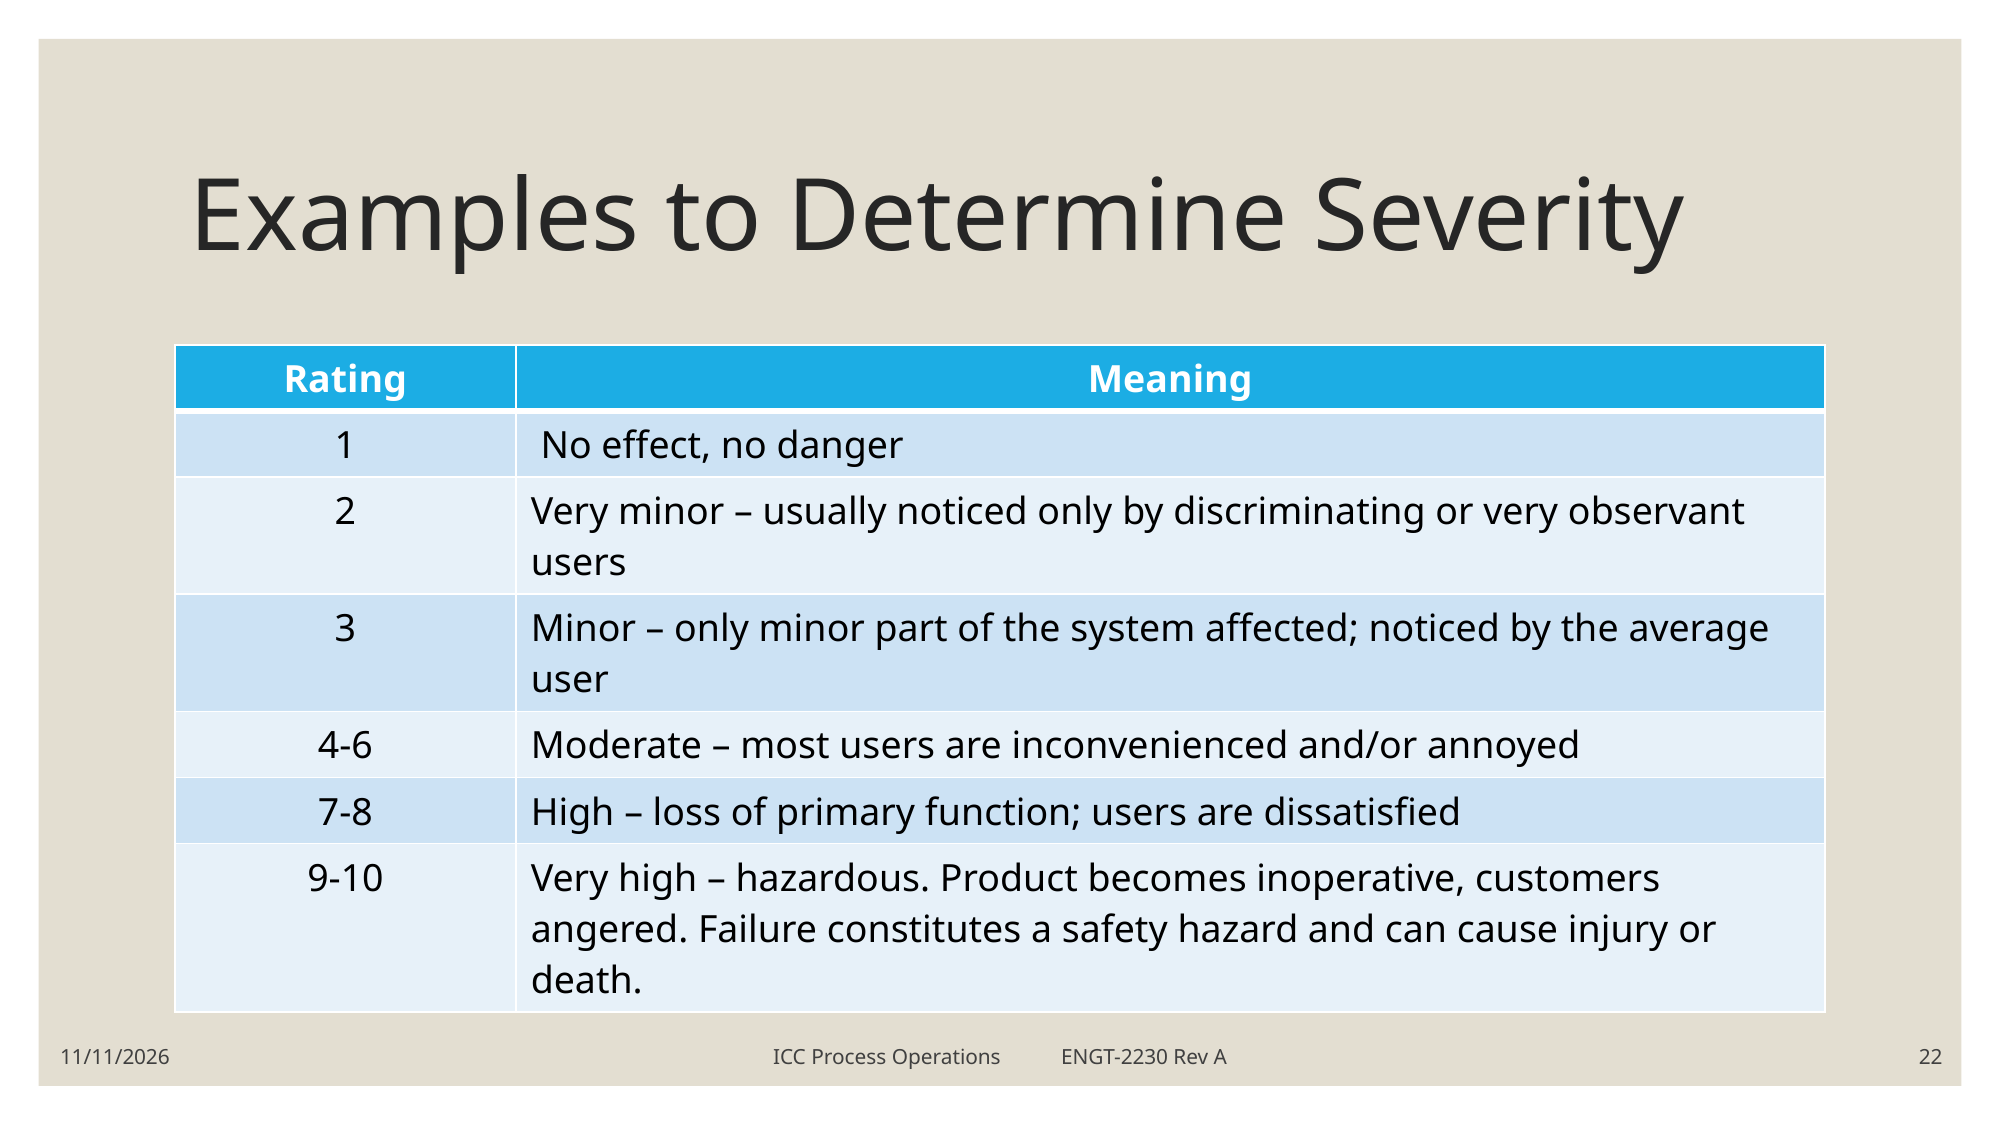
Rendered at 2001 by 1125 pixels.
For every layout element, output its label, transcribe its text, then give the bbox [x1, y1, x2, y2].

table_cell Minor – only minor part of the system affected; noticed by the average user [517, 595, 1824, 711]
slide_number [45, 1034, 495, 1080]
table_cell 2 [176, 478, 515, 593]
table_cell 3 [176, 595, 515, 711]
table_cell 7-8 [176, 778, 515, 843]
table_cell No effect, no danger [517, 414, 1824, 476]
table_cell 9-10 [176, 844, 515, 1011]
table_header Rating [176, 346, 515, 408]
table_cell 4-6 [176, 712, 515, 777]
slide_number 22 [1717, 1034, 1958, 1080]
table_cell Very minor – usually noticed only by discriminating or very observant users [517, 478, 1824, 593]
table_cell Very high – hazardous. Product becomes inoperative, customers angered. Failure constitutes a safety hazard and can cause injury or death. [517, 844, 1824, 1011]
table_cell 1 [176, 414, 515, 476]
table_cell Moderate – most users are inconvenienced and/or annoyed [517, 712, 1824, 777]
table_cell High – loss of primary function; users are dissatisfied [517, 778, 1824, 843]
title Examples to Determine Severity [174, 105, 1825, 331]
table_header Meaning [517, 346, 1824, 408]
footer ICC Process Operations ENGT-2230 Rev A [572, 1034, 1428, 1080]
